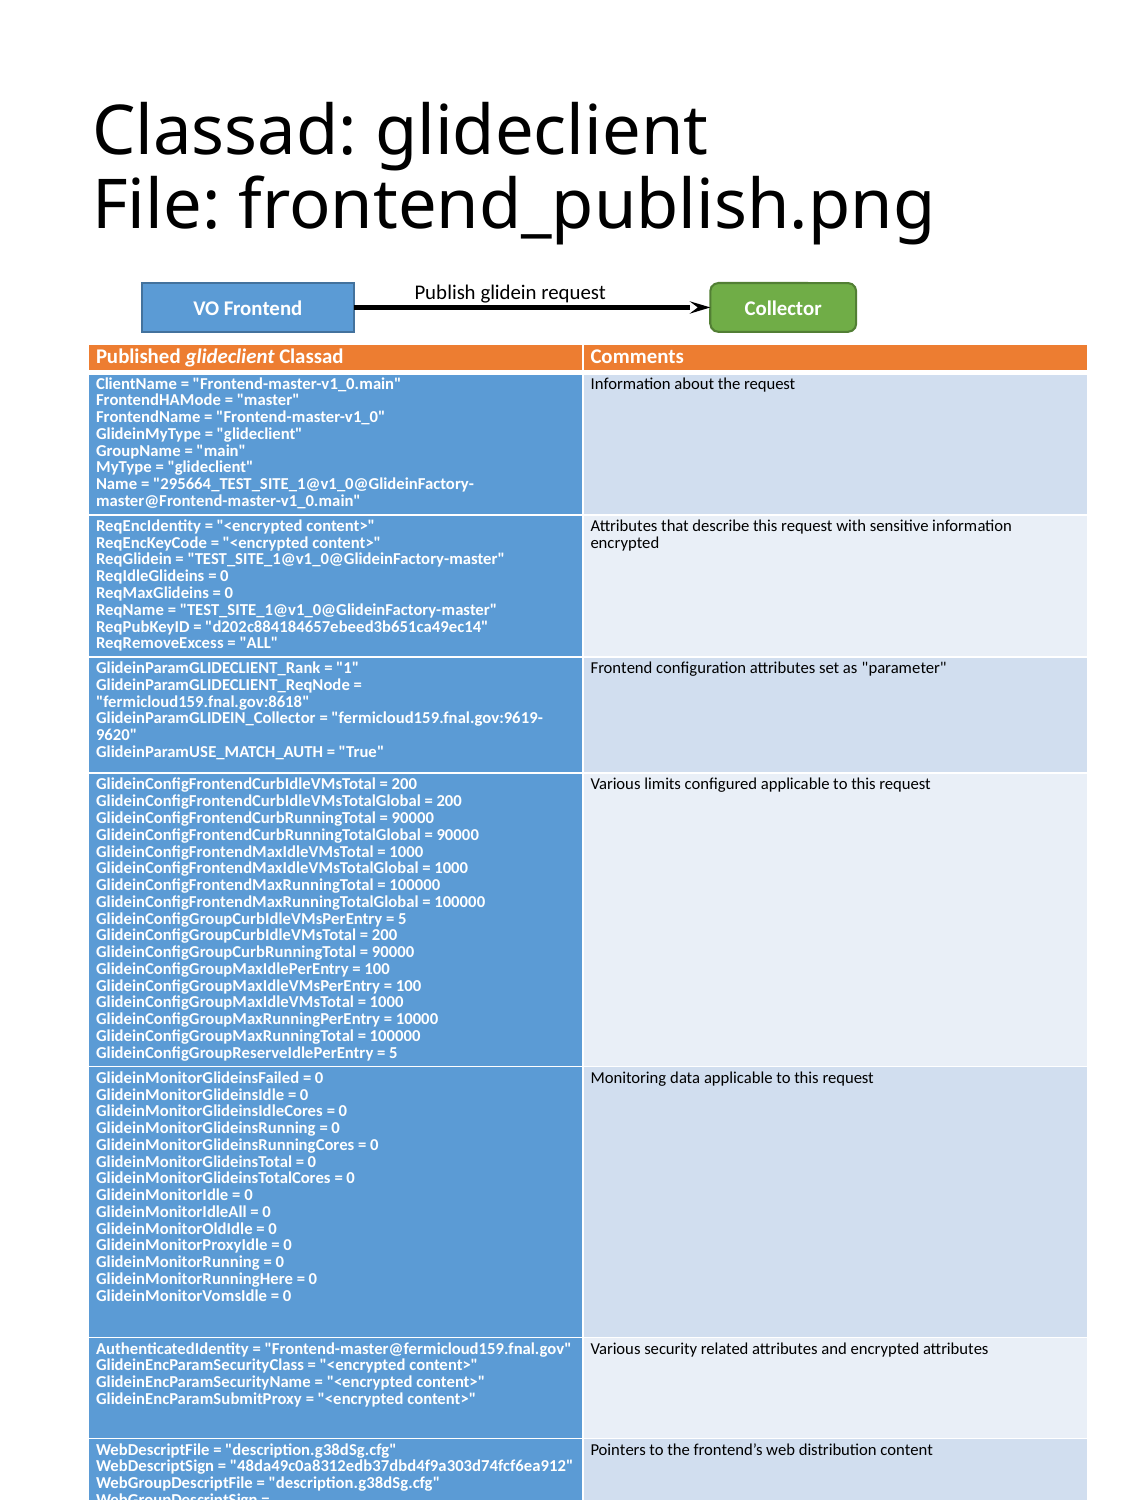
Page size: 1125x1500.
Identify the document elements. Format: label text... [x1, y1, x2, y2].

table_cell GlideinParamGLIDECLIENT_Rank = "1" GlideinParamGLIDECLIENT_ReqNode = "fermicloud159.fnal.gov:8618" GlideinParamGLIDEIN_Collector = "fermicloud159.fnal.gov:9619-9620" GlideinParamUSE_MATCH_AUTH = "True" [89, 658, 582, 772]
table_cell Monitoring data applicable to this request [584, 1067, 1087, 1337]
table_header Published glideclient Classad [89, 345, 582, 370]
table_cell ReqEncIdentity = "<encrypted content>" ReqEncKeyCode = "<encrypted content>" ReqGlidein = "TEST_SITE_1@v1_0@GlideinFactory-master" ReqIdleGlideins = 0 ReqMaxGlideins = 0 ReqName = "TEST_SITE_1@v1_0@GlideinFactory-master" ReqPubKeyID = "d202c884184657ebeed3b651ca49ec14" ReqRemoveExcess = "ALL" [89, 516, 582, 656]
table_cell Frontend configuration attributes set as "parameter" [584, 658, 1087, 772]
table_cell GlideinConfigFrontendCurbIdleVMsTotal = 200 GlideinConfigFrontendCurbIdleVMsTotalGlobal = 200 GlideinConfigFrontendCurbRunningTotal = 90000 GlideinConfigFrontendCurbRunningTotalGlobal = 90000 GlideinConfigFrontendMaxIdleVMsTotal = 1000 GlideinConfigFrontendMaxIdleVMsTotalGlobal = 1000 GlideinConfigFrontendMaxRunningTotal = 100000 GlideinConfigFrontendMaxRunningTotalGlobal = 100000 GlideinConfigGroupCurbIdleVMsPerEntry = 5 GlideinConfigGroupCurbIdleVMsTotal = 200 GlideinConfigGroupCurbRunningTotal = 90000 GlideinConfigGroupMaxIdlePerEntry = 100 GlideinConfigGroupMaxIdleVMsPerEntry = 100 GlideinConfigGroupMaxIdleVMsTotal = 1000 GlideinConfigGroupMaxRunningPerEntry = 10000 GlideinConfigGroupMaxRunningTotal = 100000 GlideinConfigGroupReserveIdlePerEntry = 5 [89, 774, 582, 1066]
table_cell Attributes that describe this request with sensitive information encrypted [584, 516, 1087, 656]
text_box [141, 271, 857, 332]
table_cell Various security related attributes and encrypted attributes [584, 1338, 1087, 1438]
table_cell AuthenticatedIdentity = "Frontend-master@fermicloud159.fnal.gov" GlideinEncParamSecurityClass = "<encrypted content>" GlideinEncParamSecurityName = "<encrypted content>" GlideinEncParamSubmitProxy = "<encrypted content>" [89, 1338, 582, 1438]
table_cell Various limits configured applicable to this request [584, 774, 1087, 1066]
table_cell ClientName = "Frontend-master-v1_0.main" FrontendHAMode = "master" FrontendName = "Frontend-master-v1_0" GlideinMyType = "glideclient" GroupName = "main" MyType = "glideclient" Name = "295664_TEST_SITE_1@v1_0@GlideinFactory-master@Frontend-master-v1_0.main" [89, 375, 582, 514]
title Classad: glideclient File: frontend_publish.png [77, 79, 1048, 259]
table_cell Pointers to the frontend’s web distribution content [584, 1439, 1087, 1500]
table_header Comments [584, 345, 1087, 370]
table_cell GlideinMonitorGlideinsFailed = 0 GlideinMonitorGlideinsIdle = 0 GlideinMonitorGlideinsIdleCores = 0 GlideinMonitorGlideinsRunning = 0 GlideinMonitorGlideinsRunningCores = 0 GlideinMonitorGlideinsTotal = 0 GlideinMonitorGlideinsTotalCores = 0 GlideinMonitorIdle = 0 GlideinMonitorIdleAll = 0 GlideinMonitorOldIdle = 0 GlideinMonitorProxyIdle = 0 GlideinMonitorRunning = 0 GlideinMonitorRunningHere = 0 GlideinMonitorVomsIdle = 0 [89, 1067, 582, 1337]
table_cell WebDescriptFile = "description.g38dSg.cfg" WebDescriptSign = "48da49c0a8312edb37dbd4f9a303d74fcf6ea912" WebGroupDescriptFile = "description.g38dSg.cfg" WebGroupDescriptSign = "276c036254eb126363347a3e058e6c348990b9b0" WebGroupURL = "http://gwms-web.fnal.gov/fermicloud159/frontend/master/stage/frontend_Frontend-master-v1_0/group_main" [89, 1439, 582, 1500]
table_cell Information about the request [584, 375, 1087, 514]
